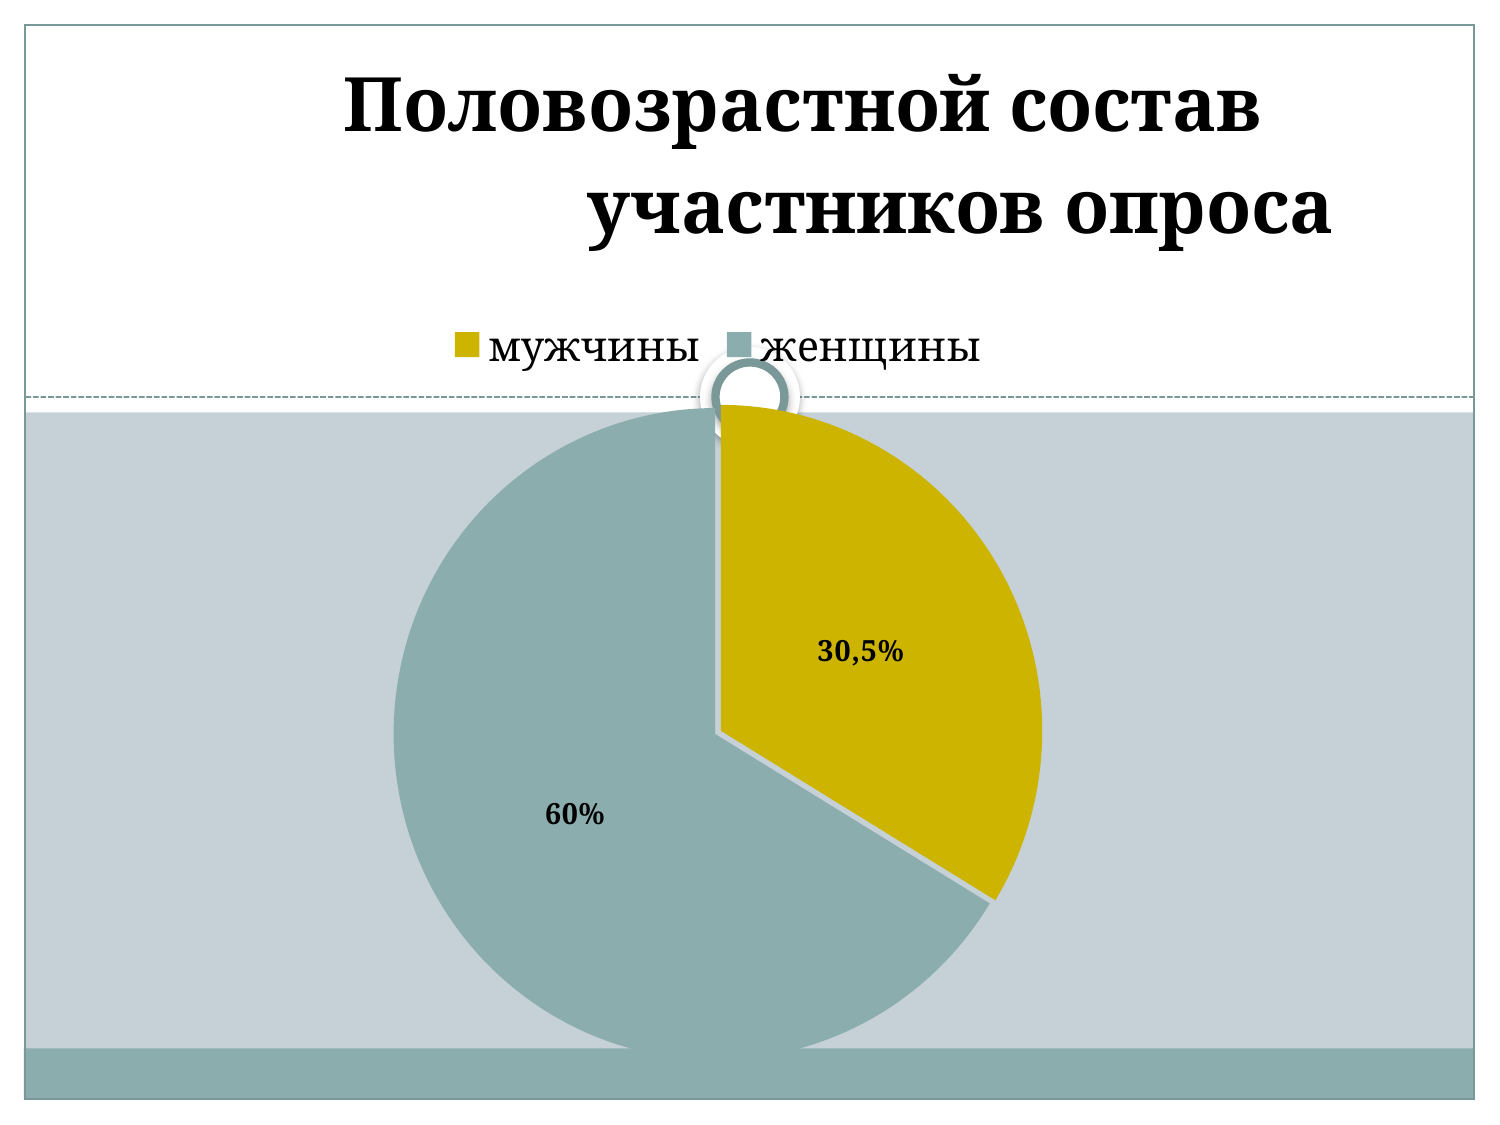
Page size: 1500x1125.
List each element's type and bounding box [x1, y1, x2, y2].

chart [29, 18, 1426, 1084]
